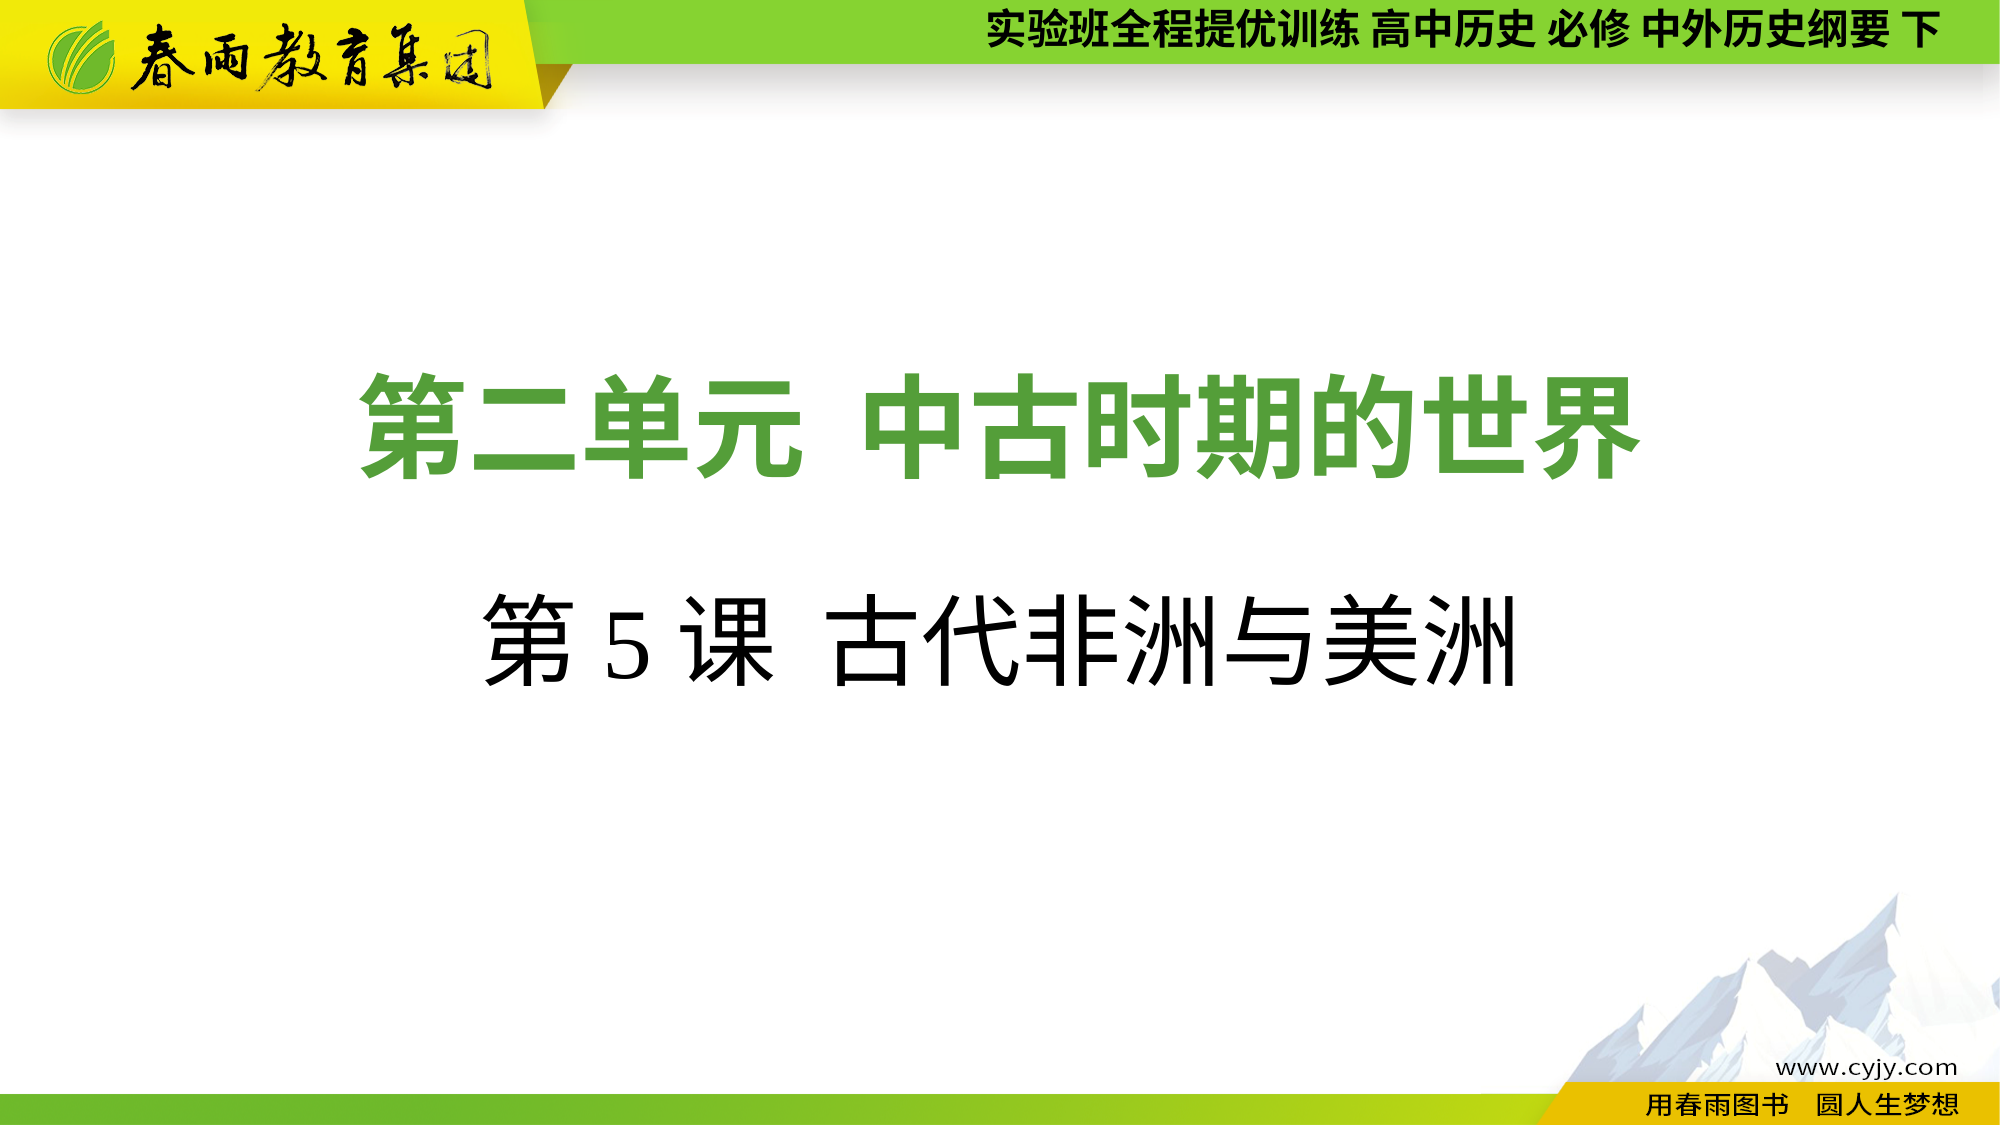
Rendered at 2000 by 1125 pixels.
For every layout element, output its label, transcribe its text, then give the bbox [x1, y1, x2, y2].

text_box 第二单元 中古时期的世界 [54, 282, 1946, 500]
picture [0, 0, 2000, 1125]
text_box 第5课 古代非洲与美洲 [54, 511, 1946, 706]
